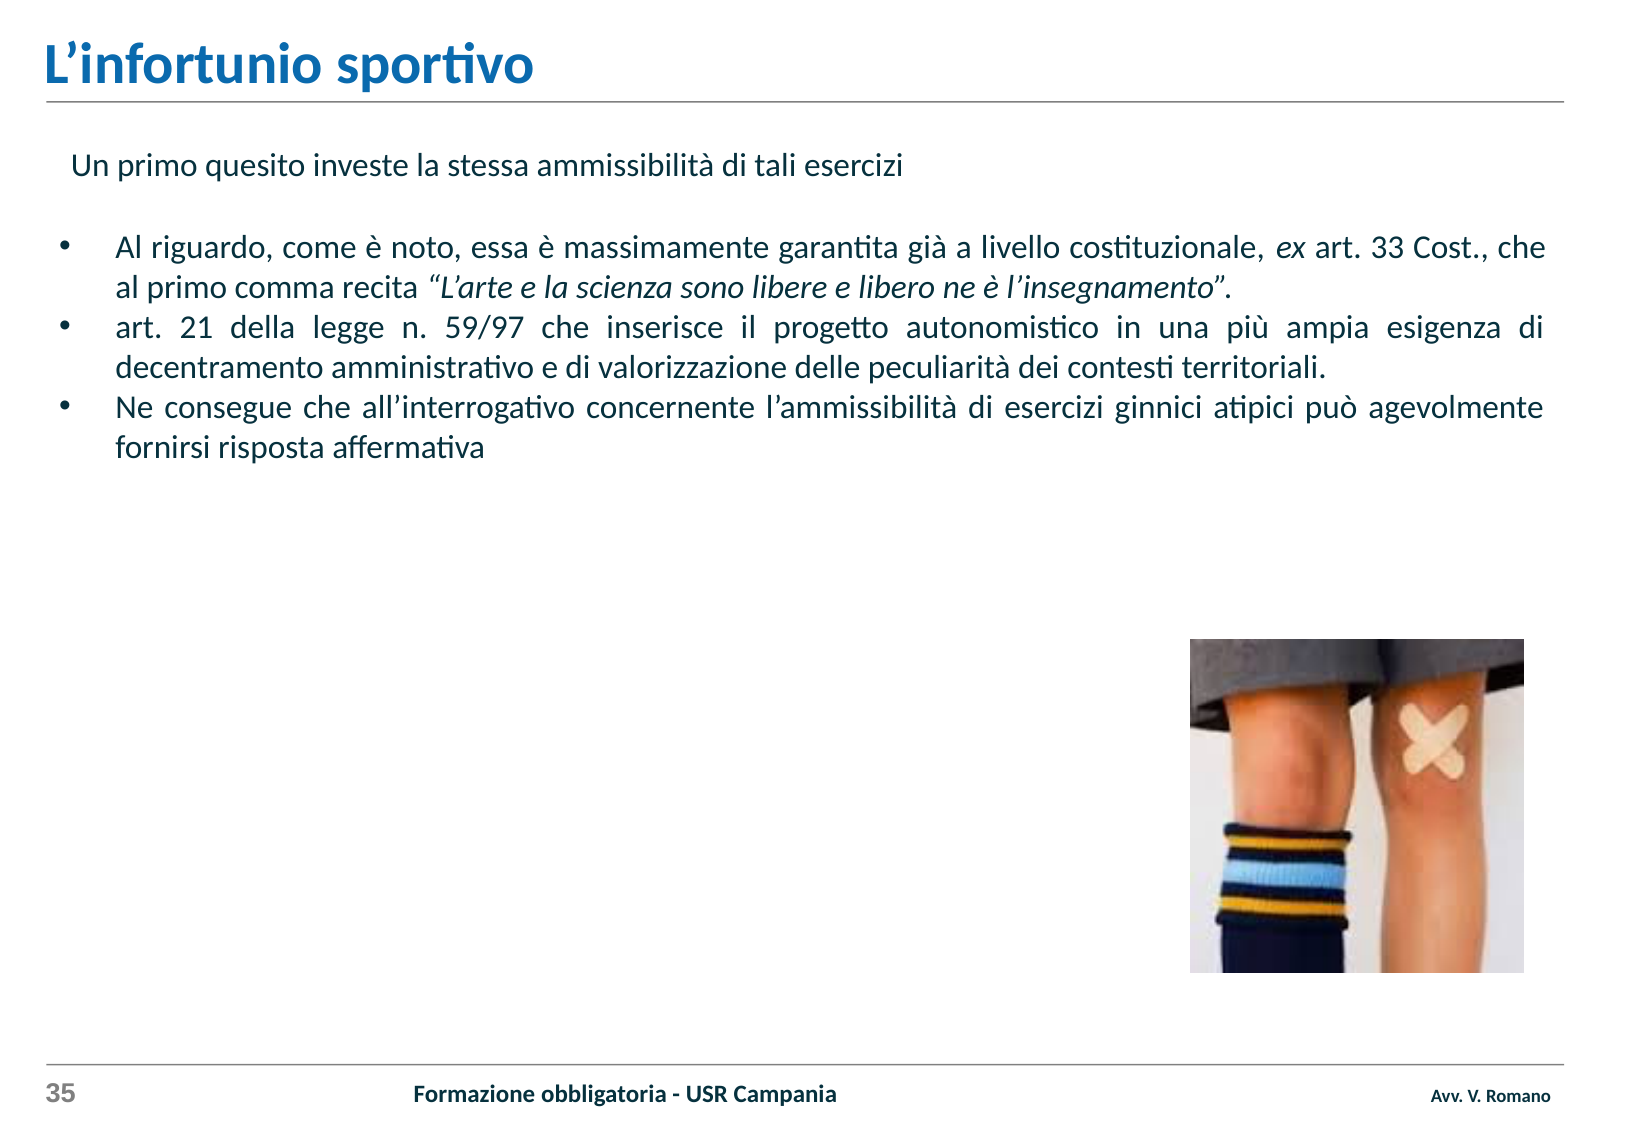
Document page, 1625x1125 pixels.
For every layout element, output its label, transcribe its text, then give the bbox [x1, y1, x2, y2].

text_box L’infortunio sportivo [44, 24, 1561, 91]
picture [1189, 638, 1524, 973]
text_box Un primo quesito investe la stessa ammissibilità di tali esercizi Al riguardo, come è noto, essa è massimamente garantita già a livello costituzionale, ex art. 33 Cost., che al primo comma recita “L’arte e la scienza sono libere e libero ne è l’insegnamento”. art. 21 della legge n. 59/97 che inserisce il progetto autonomistico in una più ampia esigenza di decentramento amministrativo e di valorizzazione delle peculiarità dei contesti territoriali. Ne consegue che all’interrogativo concernente l’ammissibilità di esercizi ginnici atipici può agevolmente fornirsi risposta affermativa [44, 127, 1561, 994]
